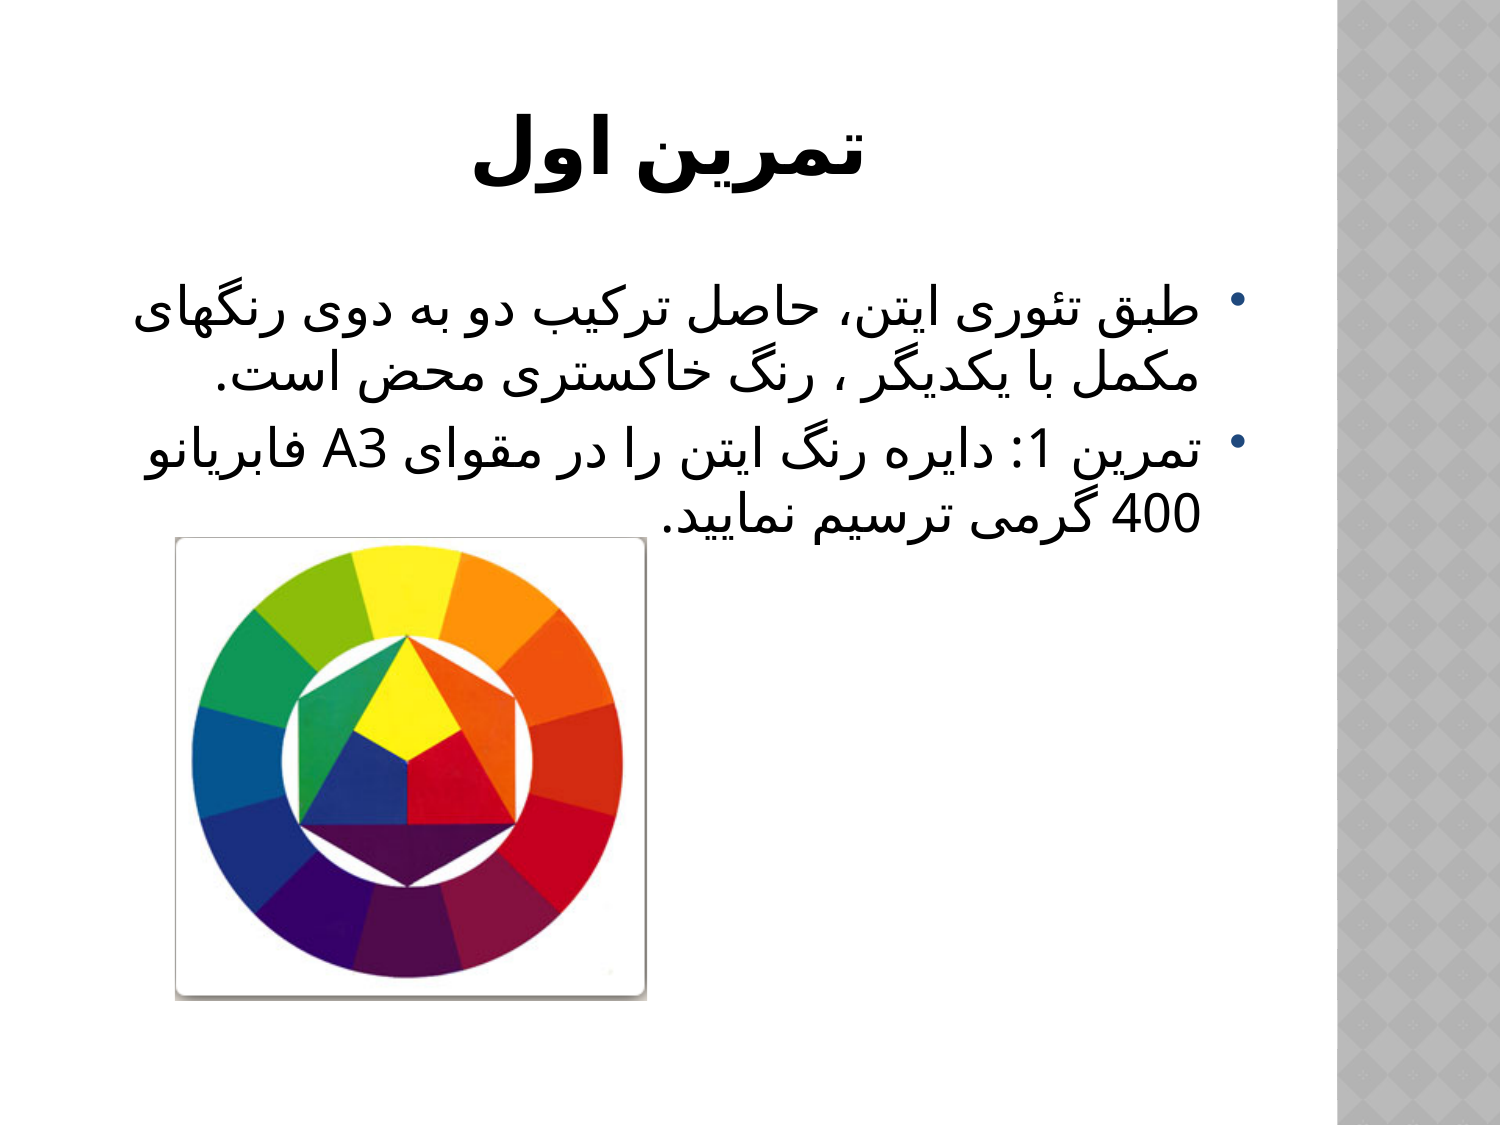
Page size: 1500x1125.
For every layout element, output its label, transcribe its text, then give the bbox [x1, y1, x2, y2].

picture [174, 537, 648, 1001]
list طبق تئوری ایتن، حاصل ترکیب دو به دوی رنگهای مکمل با یکدیگر ، رنگ خاکستری محض است. تمرین 1: دایره رنگ ایتن را در مقوای A3 فابریانو 400 گرمی ترسیم نمایید. [75, 264, 1263, 1059]
title تمرین اول [75, 87, 1263, 190]
